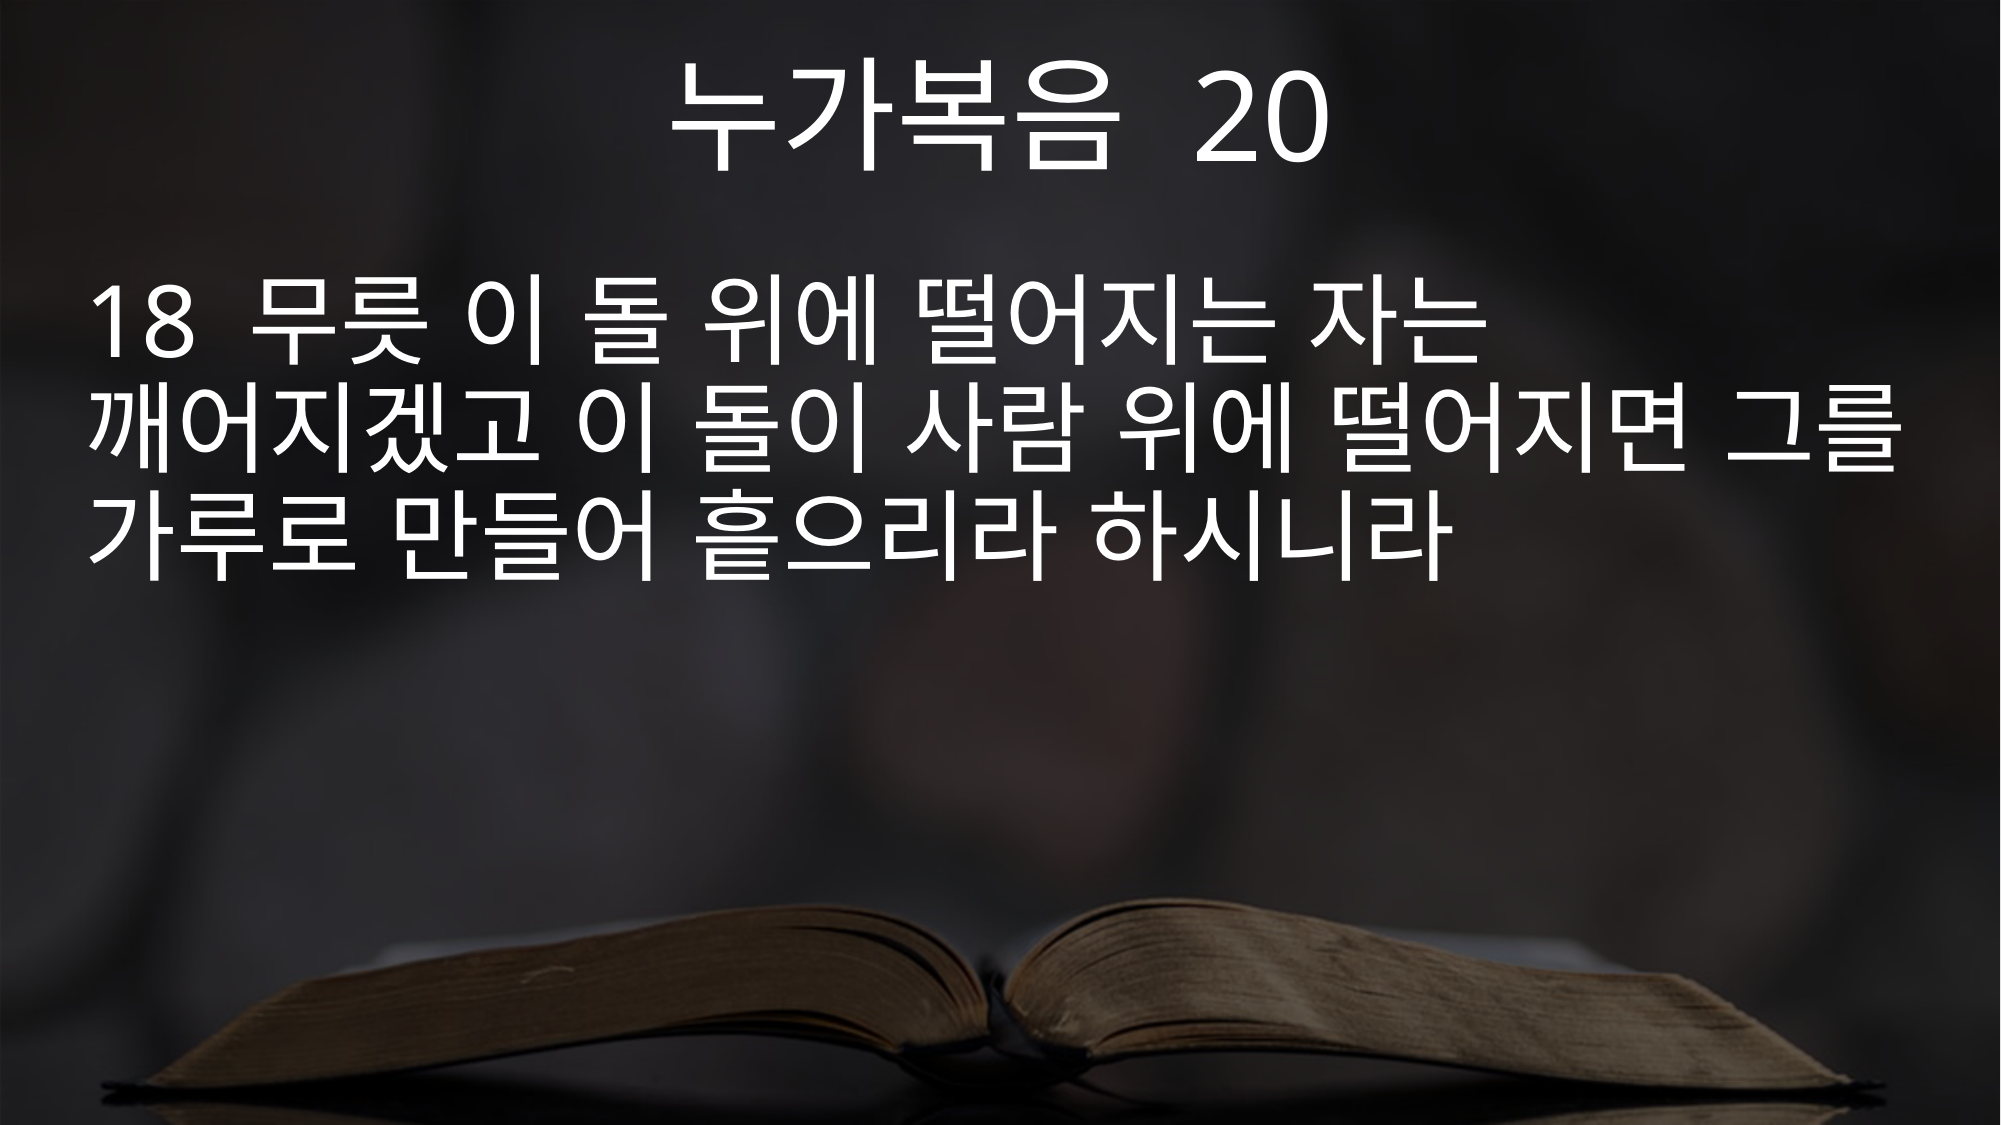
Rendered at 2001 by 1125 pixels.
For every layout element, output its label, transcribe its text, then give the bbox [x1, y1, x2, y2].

list 18 무릇 이 돌 위에 떨어지는 자는 깨어지겠고 이 돌이 사람 위에 떨어지면 그를 가루로 만들어 흩으리라 하시니라 [69, 263, 1953, 423]
footer 누가복음 20 [0, 32, 2000, 192]
picture [0, 0, 2001, 1125]
